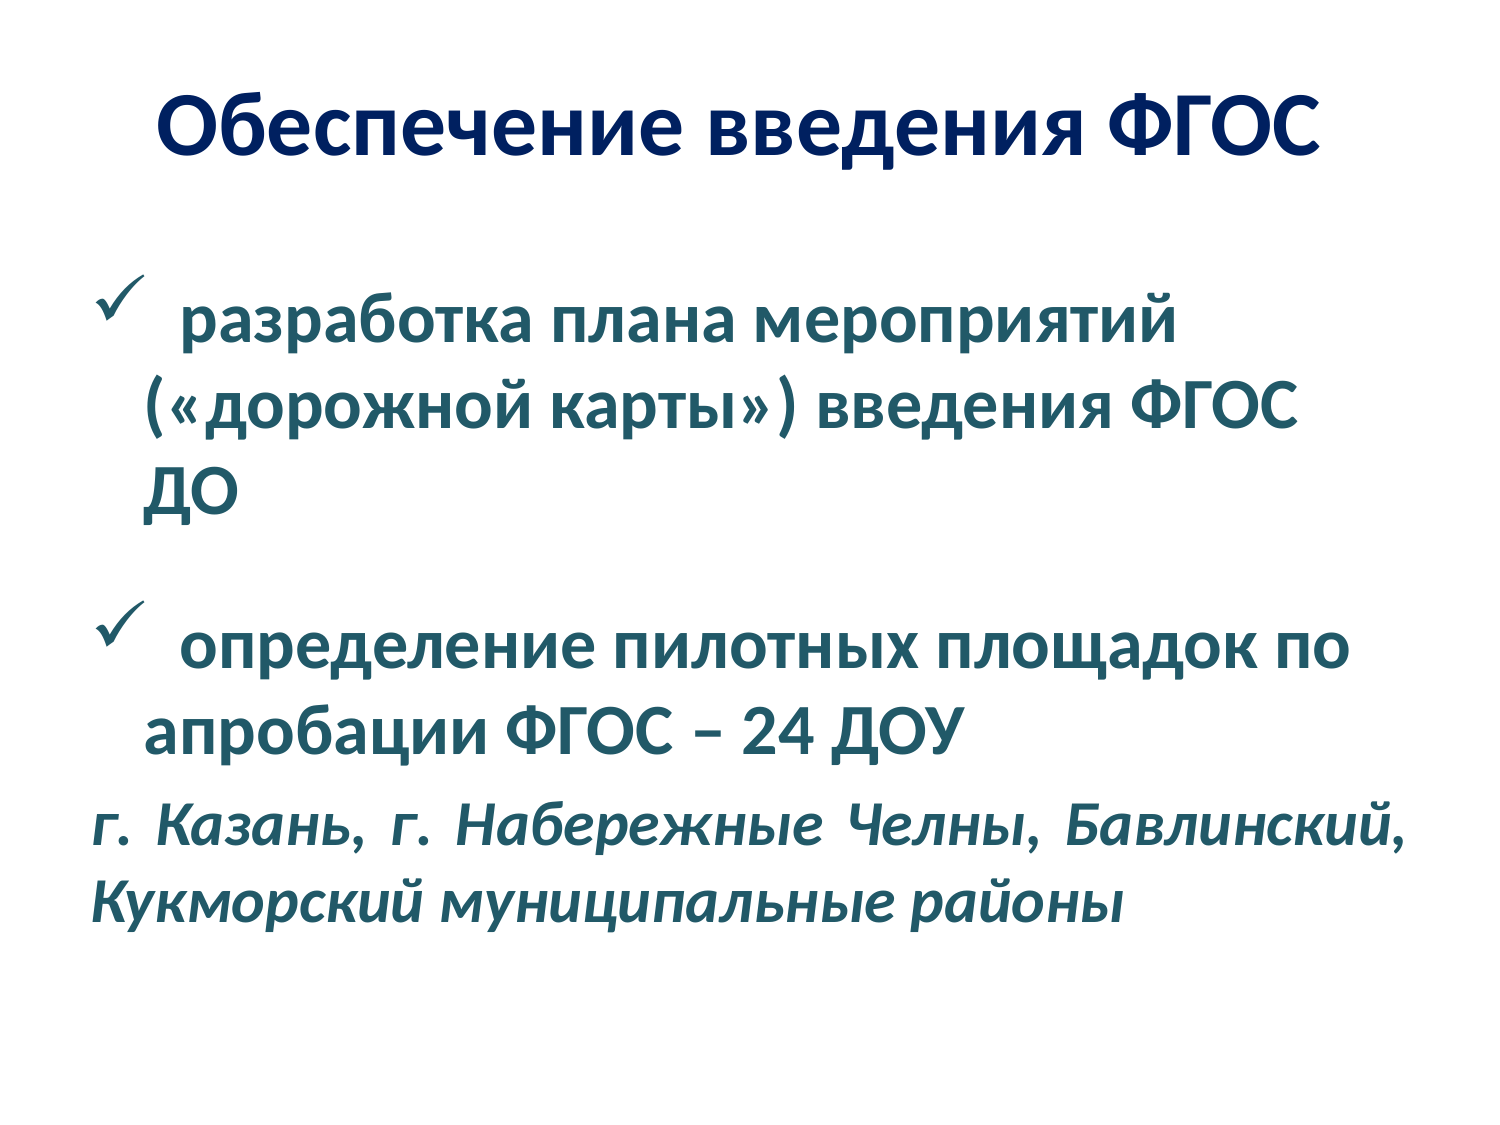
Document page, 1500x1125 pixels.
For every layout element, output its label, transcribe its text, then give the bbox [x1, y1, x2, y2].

list разработка плана мероприятий («дорожной карты») введения ФГОС ДО определение пилотных площадок по апробации ФГОС – 24 ДОУ г. Казань, г. Набережные Челны, Бавлинский, Кукморский муниципальные районы [75, 262, 1425, 1005]
title Обеспечение введения ФГОС [75, 42, 1425, 194]
